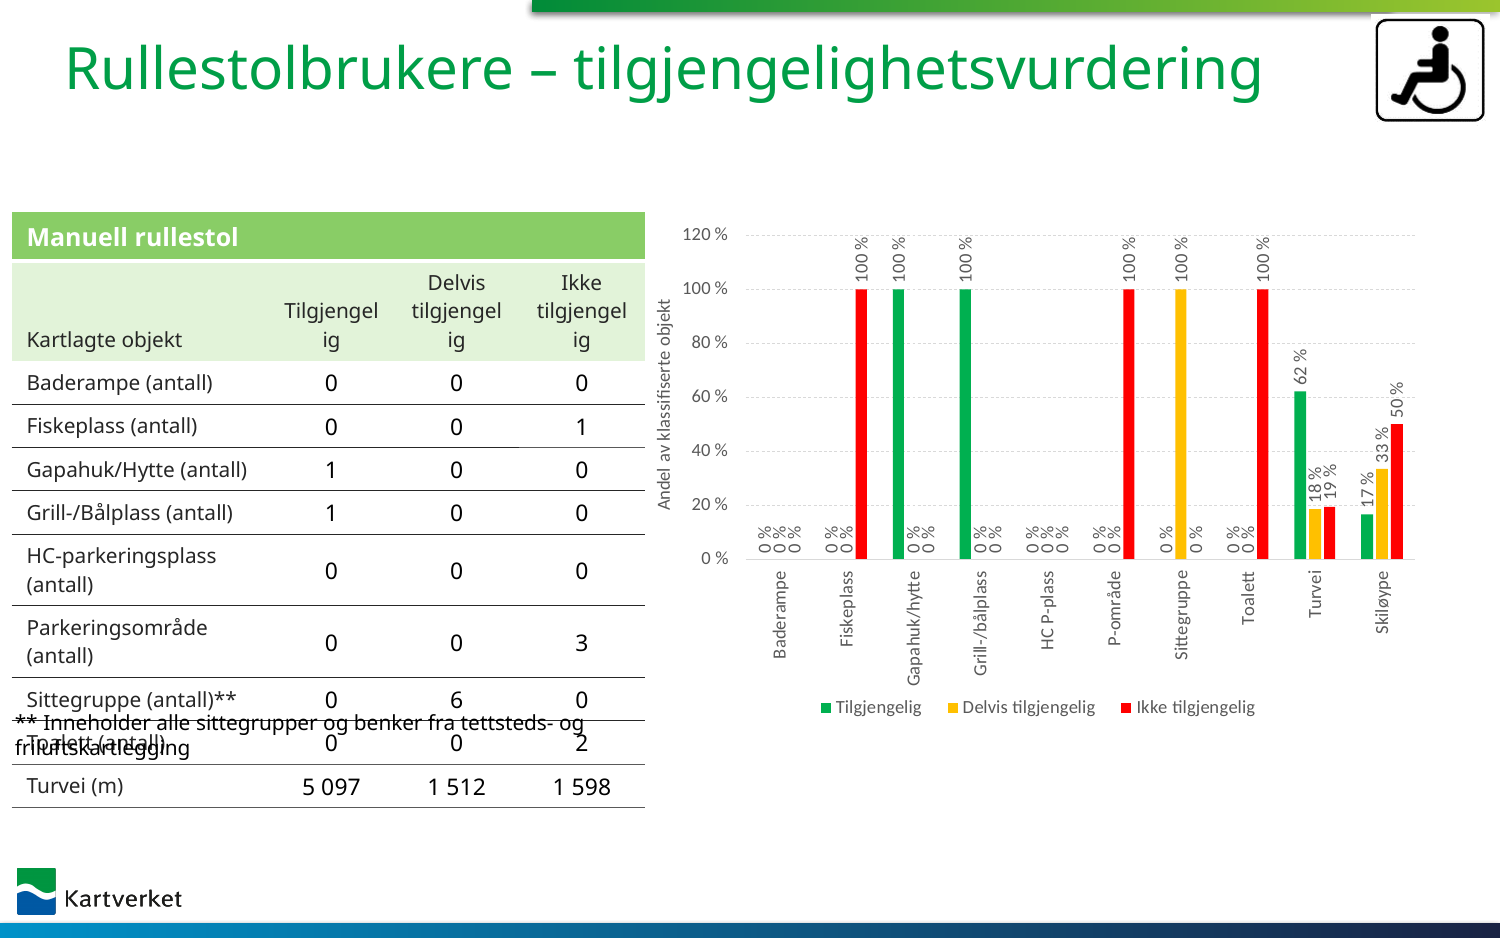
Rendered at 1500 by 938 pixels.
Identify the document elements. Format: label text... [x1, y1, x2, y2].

table_cell 1 [519, 405, 638, 447]
text_box Rullestolbrukere – tilgjengelighetsvurdering [49, 12, 1372, 109]
table_cell Turvei (m) [12, 768, 269, 807]
table_cell Grill-/Bålplass (antall) [12, 491, 269, 534]
table_cell 0 [519, 491, 638, 534]
table_cell 0 [269, 361, 394, 404]
table_cell 0 [269, 405, 394, 447]
table_cell 0 [394, 405, 519, 447]
table_cell Tilgjengelig [269, 263, 394, 361]
table_cell 3 [519, 606, 638, 677]
table_cell 0 [269, 535, 394, 605]
table_cell Gapahuk/Hytte (antall) [12, 448, 269, 490]
table_cell 0 [394, 491, 519, 534]
table_cell 0 [519, 535, 638, 605]
table_cell 0 [519, 448, 638, 490]
table_cell Delvis tilgjengelig [394, 263, 519, 361]
table_cell 6 [394, 678, 519, 702]
picture [643, 218, 1426, 728]
table_cell Kartlagte objekt [12, 263, 269, 361]
picture [1371, 13, 1491, 127]
table_cell 0 [394, 361, 519, 404]
table_cell 0 [269, 678, 394, 702]
table_cell 0 [394, 535, 519, 605]
table_cell 1 [269, 448, 394, 490]
table_cell 0 [269, 606, 394, 677]
text_box ** Inneholder alle sittegrupper og benker fra tettsteds- og friluftskartlegging [0, 702, 745, 768]
table_cell Ikke tilgjengelig [519, 263, 638, 361]
table_cell Sittegruppe (antall)** [12, 678, 269, 702]
table_cell 1 598 [519, 768, 645, 807]
table_cell 5 097 [269, 768, 394, 807]
table_cell 0 [519, 361, 638, 404]
table_cell Baderampe (antall) [12, 361, 269, 404]
table_cell 0 [394, 448, 519, 490]
table_cell HC-parkeringsplass (antall) [12, 535, 269, 605]
table_cell Parkeringsområde (antall) [12, 606, 269, 677]
table_cell 0 [519, 678, 638, 702]
table_cell 0 [394, 606, 519, 677]
table_cell Fiskeplass (antall) [12, 405, 269, 447]
table_header Manuell rullestol [12, 212, 645, 259]
table_cell 1 512 [394, 768, 519, 807]
table_cell 1 [269, 491, 394, 534]
